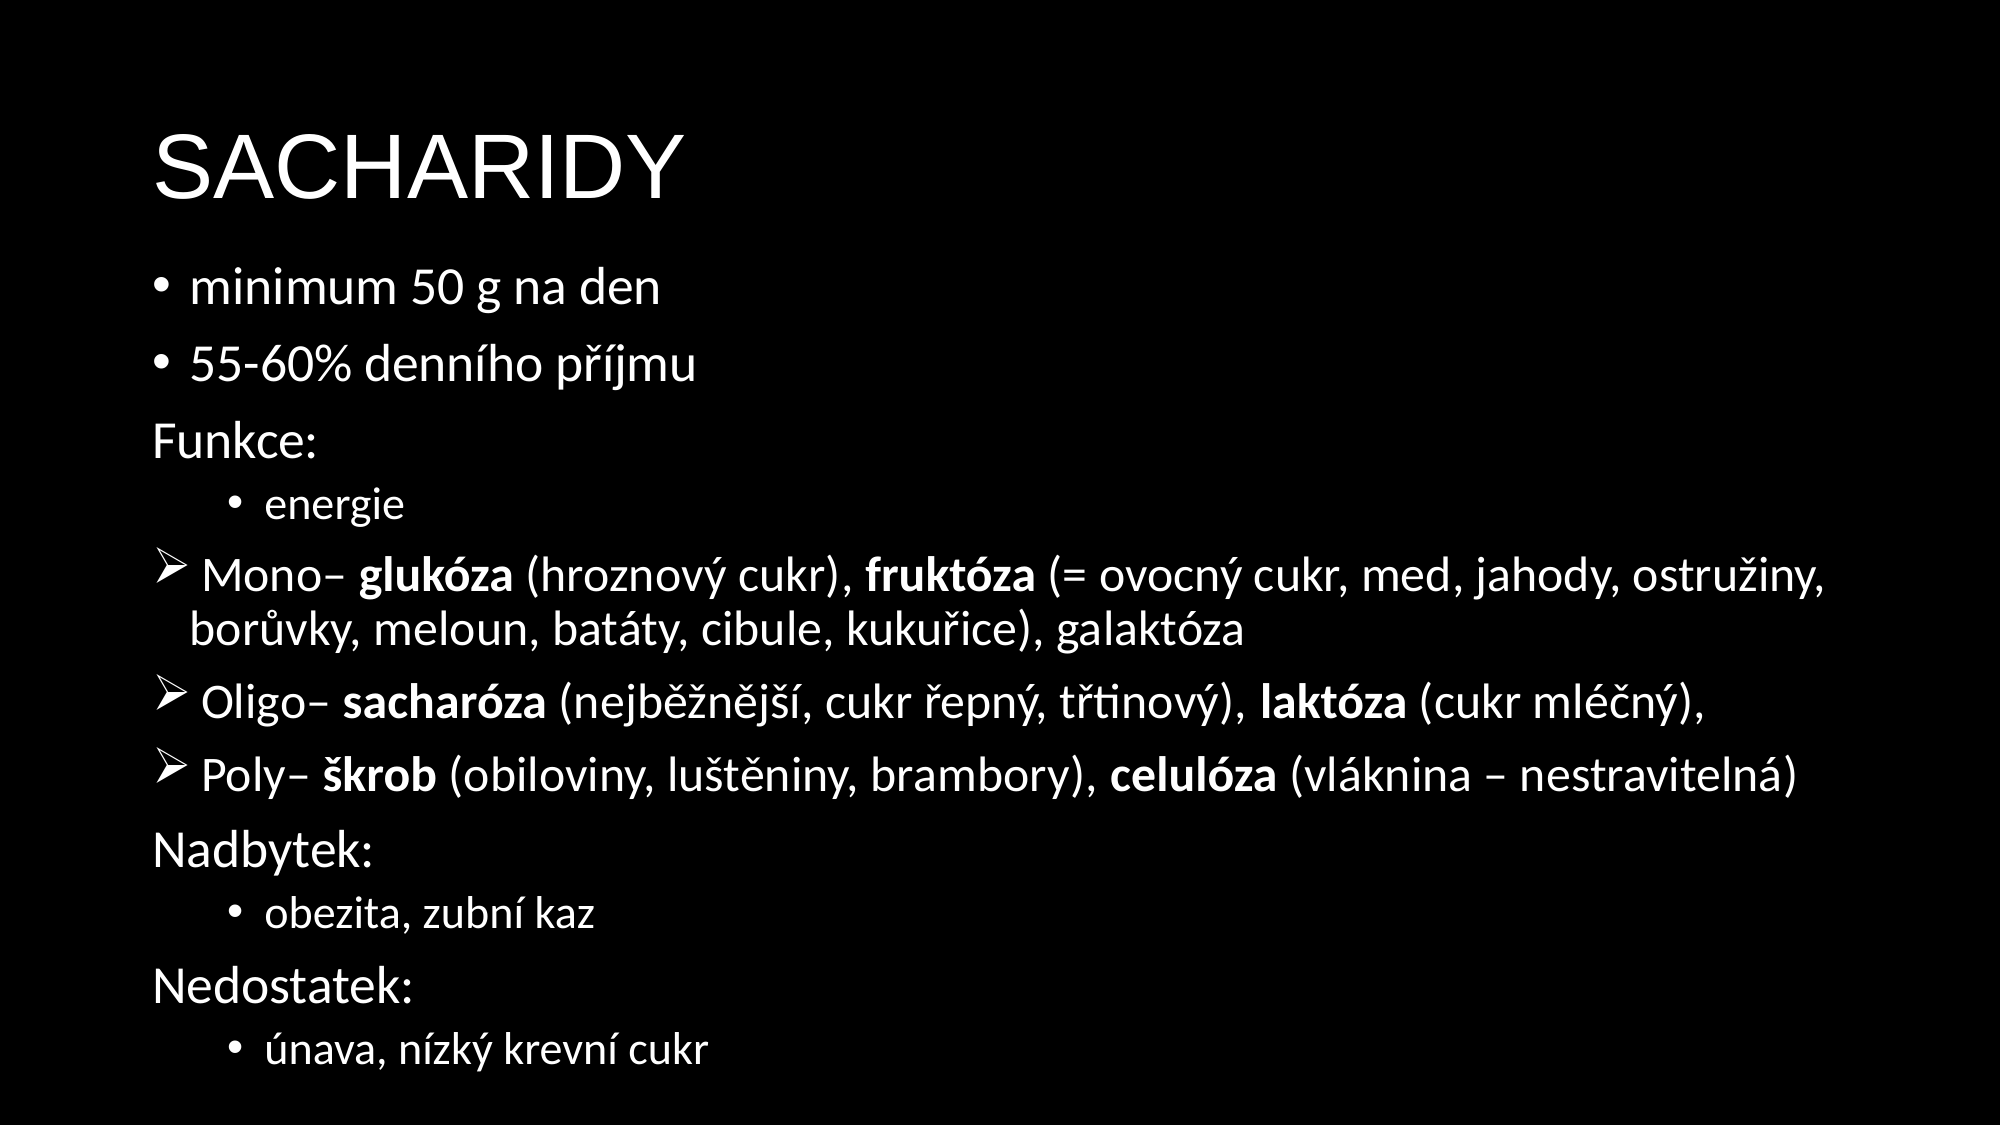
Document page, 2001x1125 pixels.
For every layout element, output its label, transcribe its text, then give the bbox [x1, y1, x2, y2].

list minimum 50 g na den 55-60% denního příjmu Funkce: energie Mono– glukóza (hroznový cukr), fruktóza (= ovocný cukr, med, jahody, ostružiny, borůvky, meloun, batáty, cibule, kukuřice), galaktóza Oligo– sacharóza (nejběžnější, cukr řepný, třtinový), laktóza (cukr mléčný), Poly– škrob (obiloviny, luštěniny, brambory), celulóza (vláknina – nestravitelná) Nadbytek: obezita, zubní kaz Nedostatek: únava, nízký krevní cukr [137, 250, 1863, 1083]
title SACHARIDY [137, 59, 1863, 250]
